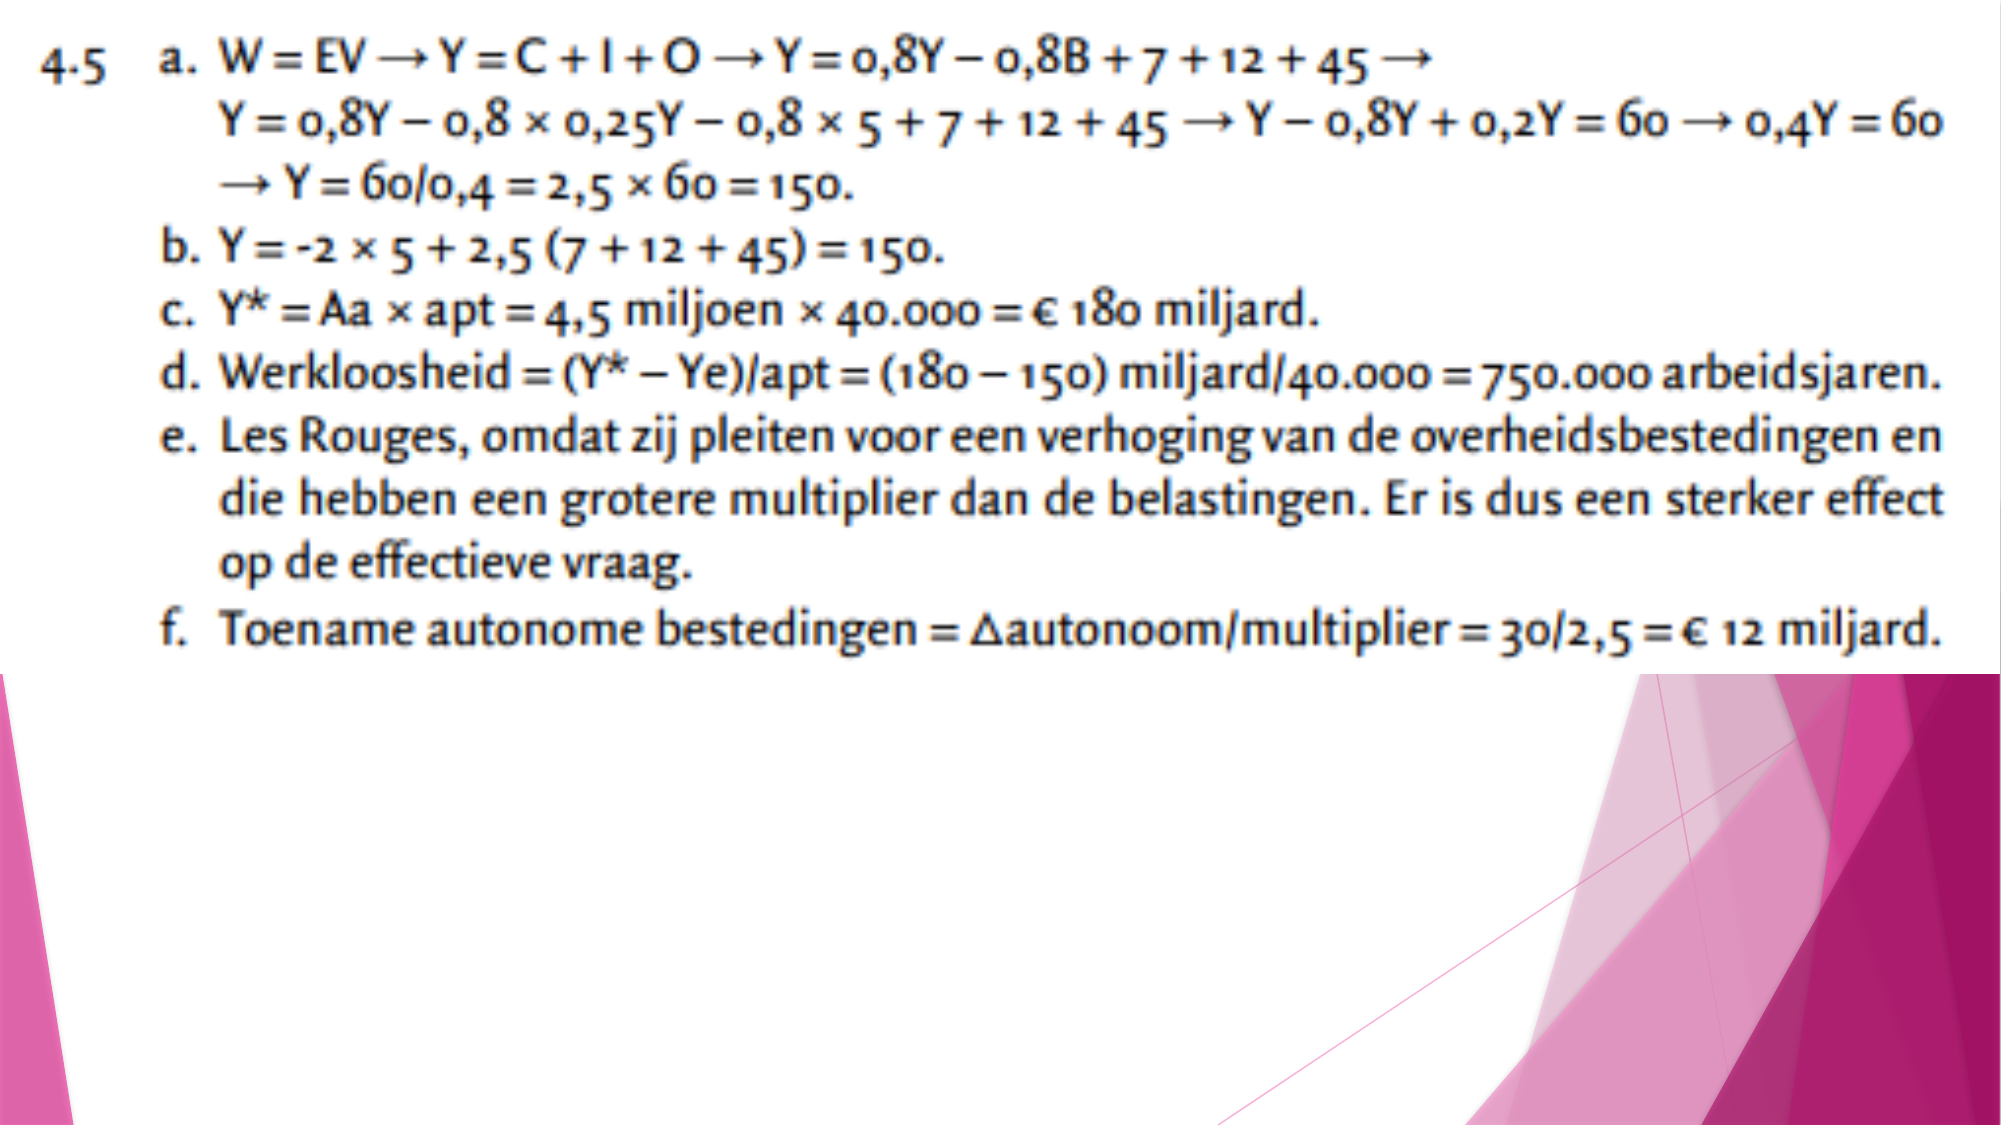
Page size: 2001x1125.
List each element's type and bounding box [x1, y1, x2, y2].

picture [0, 0, 2000, 674]
